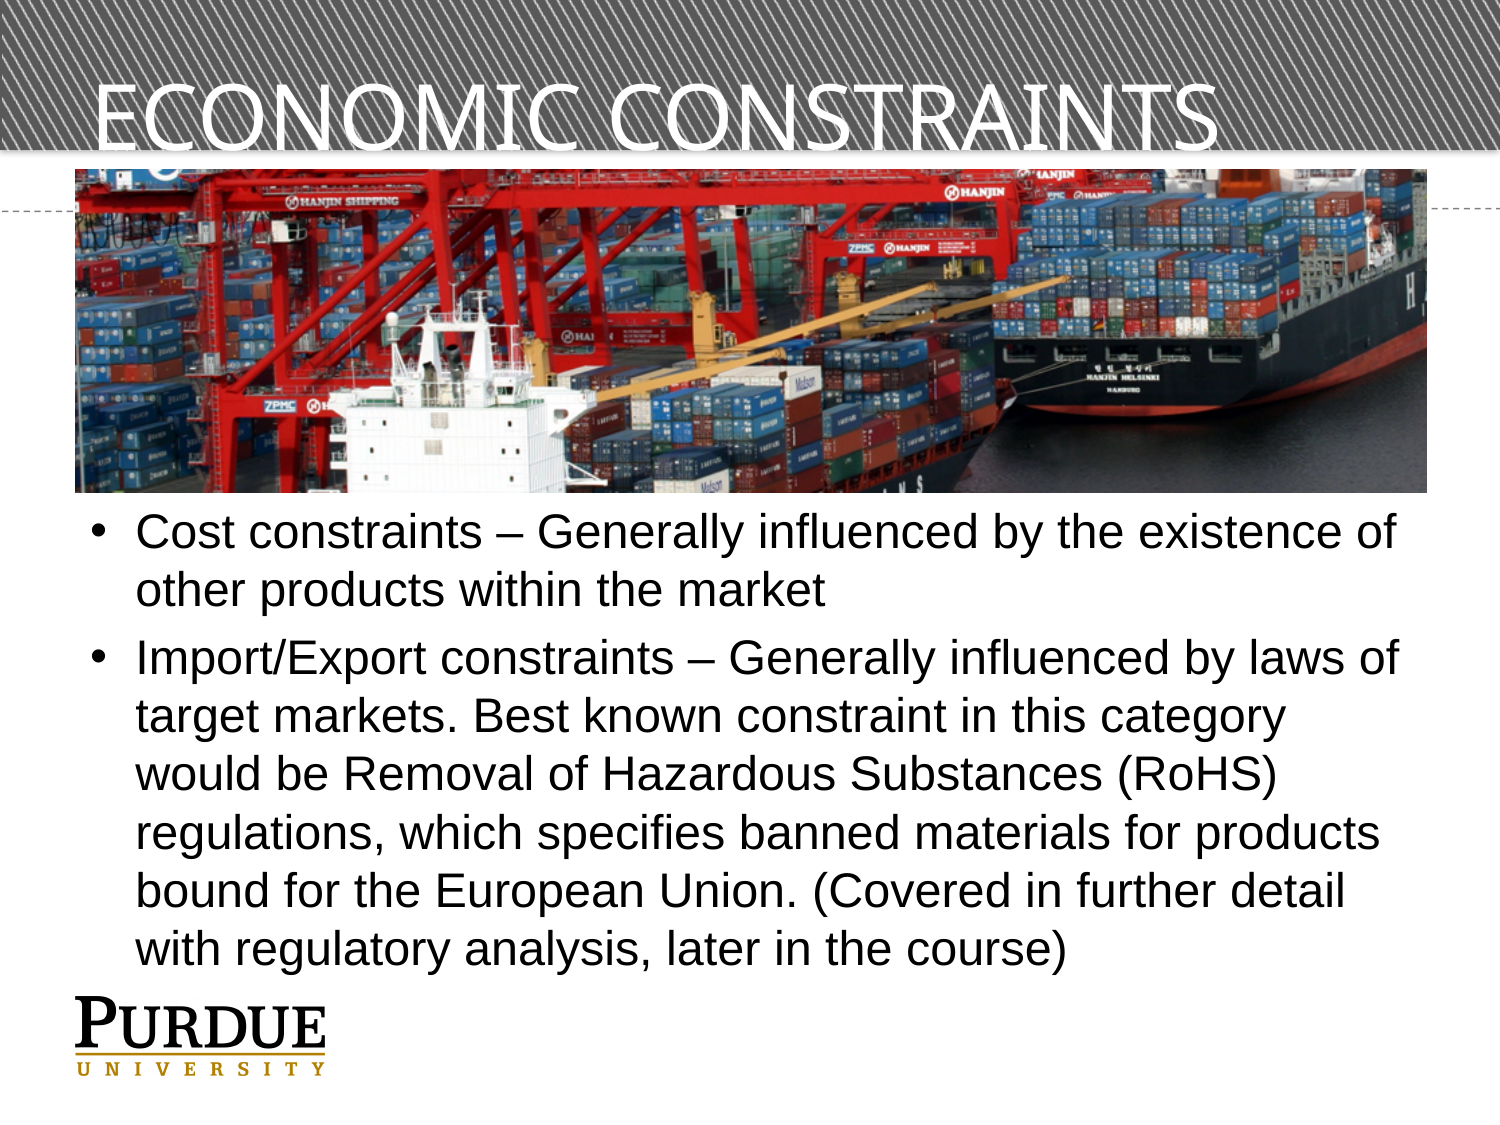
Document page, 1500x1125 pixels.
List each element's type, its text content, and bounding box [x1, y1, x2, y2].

picture [75, 996, 325, 1076]
title Economic Constraints [75, 51, 1427, 168]
picture [74, 169, 1427, 493]
list Cost constraints – Generally influenced by the existence of other products within the market Import/Export constraints – Generally influenced by laws of target markets. Best known constraint in this category would be Removal of Hazardous Substances (RoHS) regulations, which specifies banned materials for products bound for the European Union. (Covered in further detail with regulatory analysis, later in the course) [75, 500, 1427, 984]
